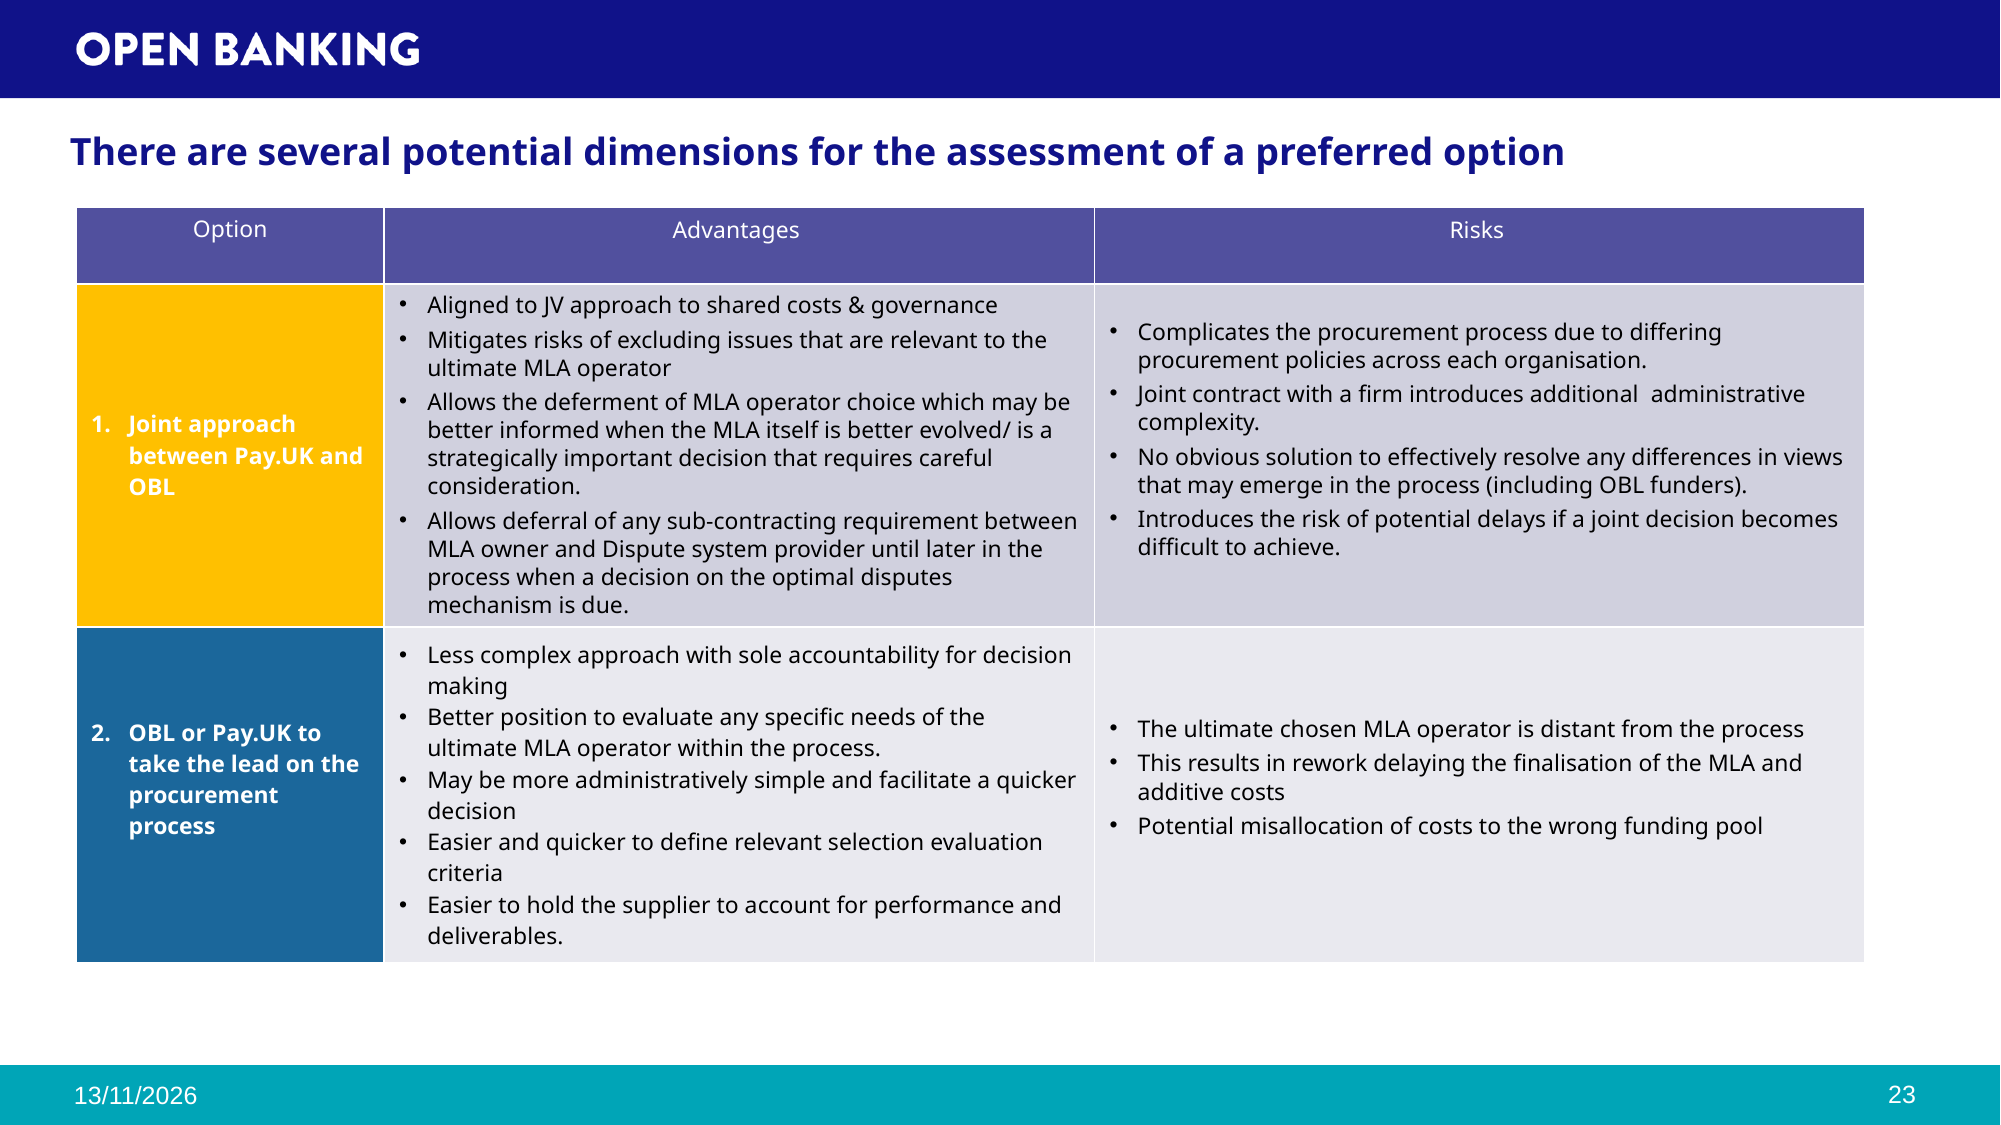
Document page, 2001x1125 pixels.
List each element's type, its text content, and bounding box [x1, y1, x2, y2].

slide_number 23 [1412, 1064, 1932, 1124]
table_cell Less complex approach with sole accountability for decision making Better position to evaluate any specific needs of the ultimate MLA operator within the process. May be more administratively simple and facilitate a quicker decision Easier and quicker to define relevant selection evaluation criteria Easier to hold the supplier to account for performance and deliverables. [385, 628, 1094, 962]
table_header Advantages [385, 208, 1094, 283]
table_cell The ultimate chosen MLA operator is distant from the process This results in rework delaying the finalisation of the MLA and additive costs Potential misallocation of costs to the wrong funding pool [1095, 628, 1864, 962]
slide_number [59, 1065, 509, 1125]
table_cell Joint approach between Pay.UK and OBL [77, 285, 383, 626]
table_cell OBL or Pay.UK to take the lead on the procurement process [77, 628, 383, 962]
table_header Risks [1095, 208, 1864, 283]
table_cell Complicates the procurement process due to differing procurement policies across each organisation. Joint contract with a firm introduces additional administrative complexity. No obvious solution to effectively resolve any differences in views that may emerge in the process (including OBL funders). Introduces the risk of potential delays if a joint decision becomes difficult to achieve. [1095, 285, 1864, 626]
footer [662, 1064, 1338, 1124]
table_header Option [77, 208, 383, 283]
title There are several potential dimensions for the assessment of a preferred option [54, 125, 1983, 207]
picture [43, 0, 452, 99]
table_cell Aligned to JV approach to shared costs & governance Mitigates risks of excluding issues that are relevant to the ultimate MLA operator Allows the deferment of MLA operator choice which may be better informed when the MLA itself is better evolved/ is a strategically important decision that requires careful consideration. Allows deferral of any sub-contracting requirement between MLA owner and Dispute system provider until later in the process when a decision on the optimal disputes mechanism is due. [385, 285, 1094, 626]
